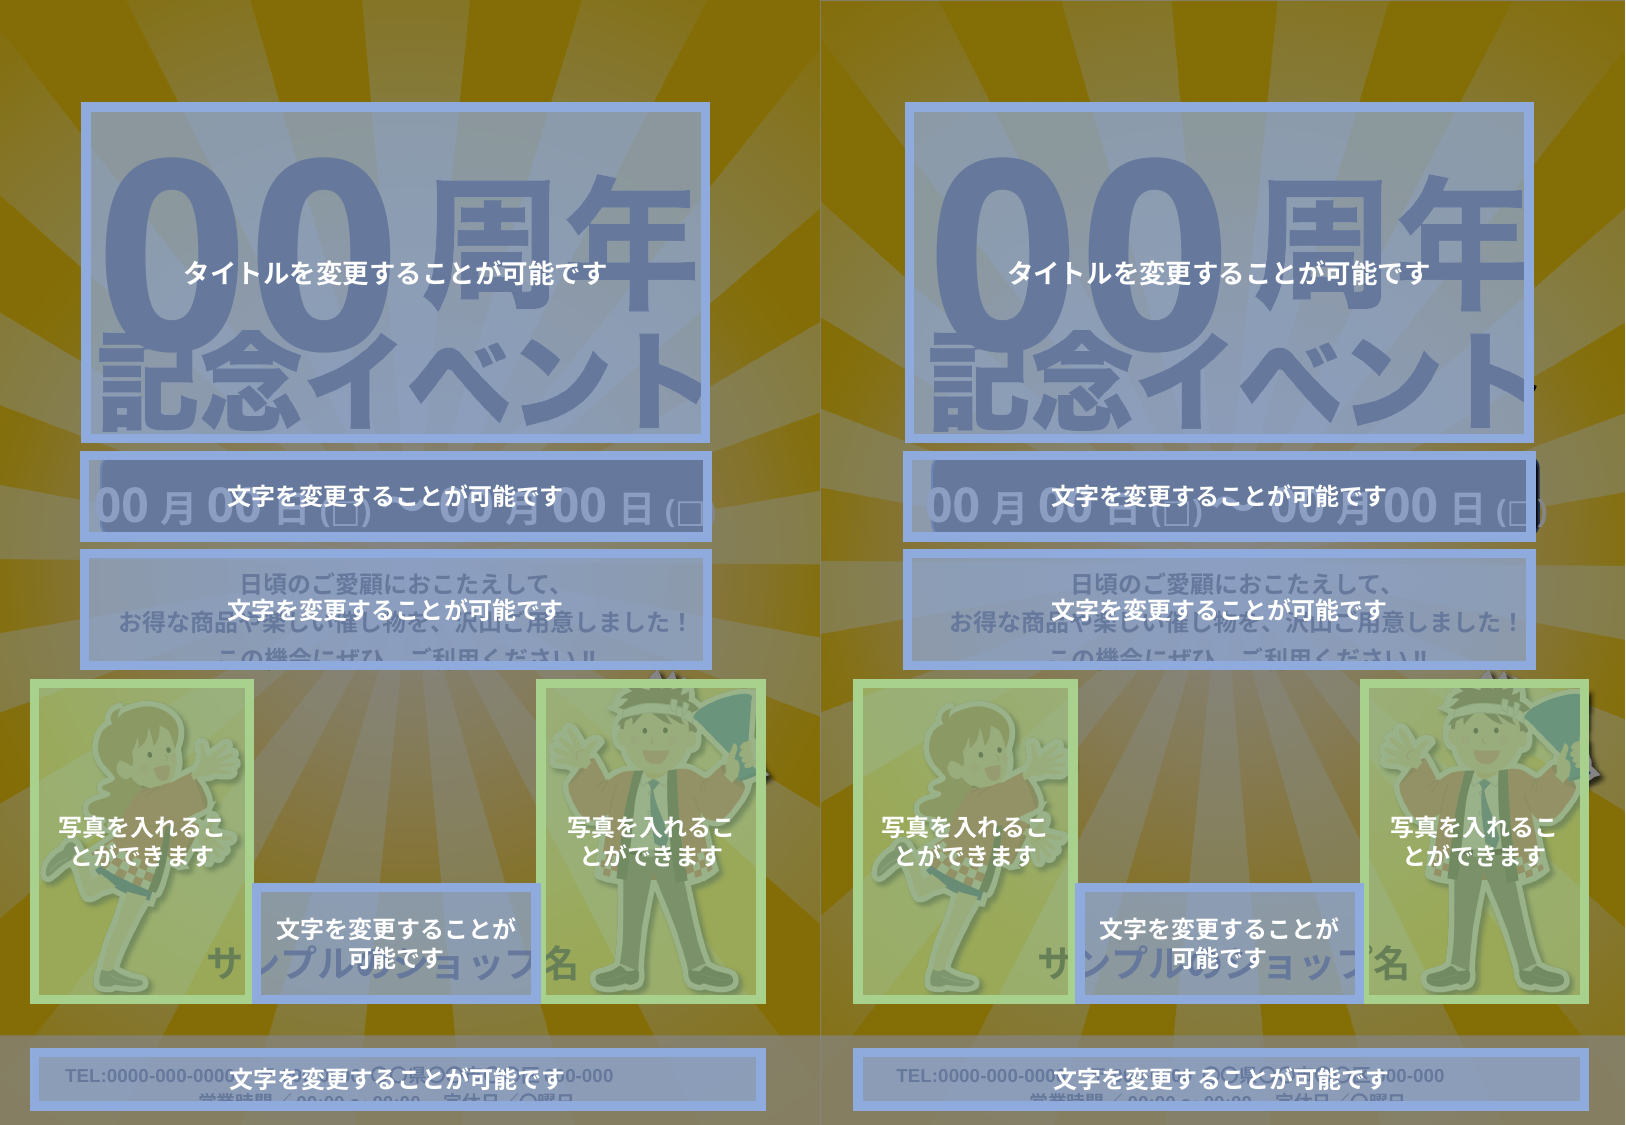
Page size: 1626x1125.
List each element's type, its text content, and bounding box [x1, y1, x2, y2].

text_box 文字を変更することが可能です [33, 1051, 762, 1107]
picture [98, 330, 706, 432]
picture [867, 693, 1081, 1006]
text_box 文字を変更することが可能です [907, 454, 1532, 538]
text_box 写真を入れることができます [1363, 682, 1372, 1001]
text_box 文字を変更することが可能です [83, 553, 708, 666]
text_box タイトルを変更することが可能です [908, 106, 1530, 440]
text_box 文字を変更することが可能です [857, 1051, 1585, 1107]
picture [423, 174, 695, 313]
picture [930, 330, 1537, 432]
text_box 文字を変更することが可能です [1081, 887, 1361, 1000]
picture [1255, 174, 1527, 313]
text_box タイトルを変更することが可能です [85, 106, 706, 440]
picture [541, 662, 779, 1007]
text_box 写真を入れることができます [857, 682, 1074, 1001]
picture [36, 693, 250, 1006]
picture [1372, 662, 1610, 1007]
text_box 文字を変更することが可能です [83, 454, 708, 538]
text_box 文字を変更することが可能です [907, 553, 1532, 666]
text_box [0, 0, 1625, 1125]
text_box 写真を入れることができます [33, 682, 251, 1001]
text_box 文字を変更することが可能です [255, 887, 537, 1000]
